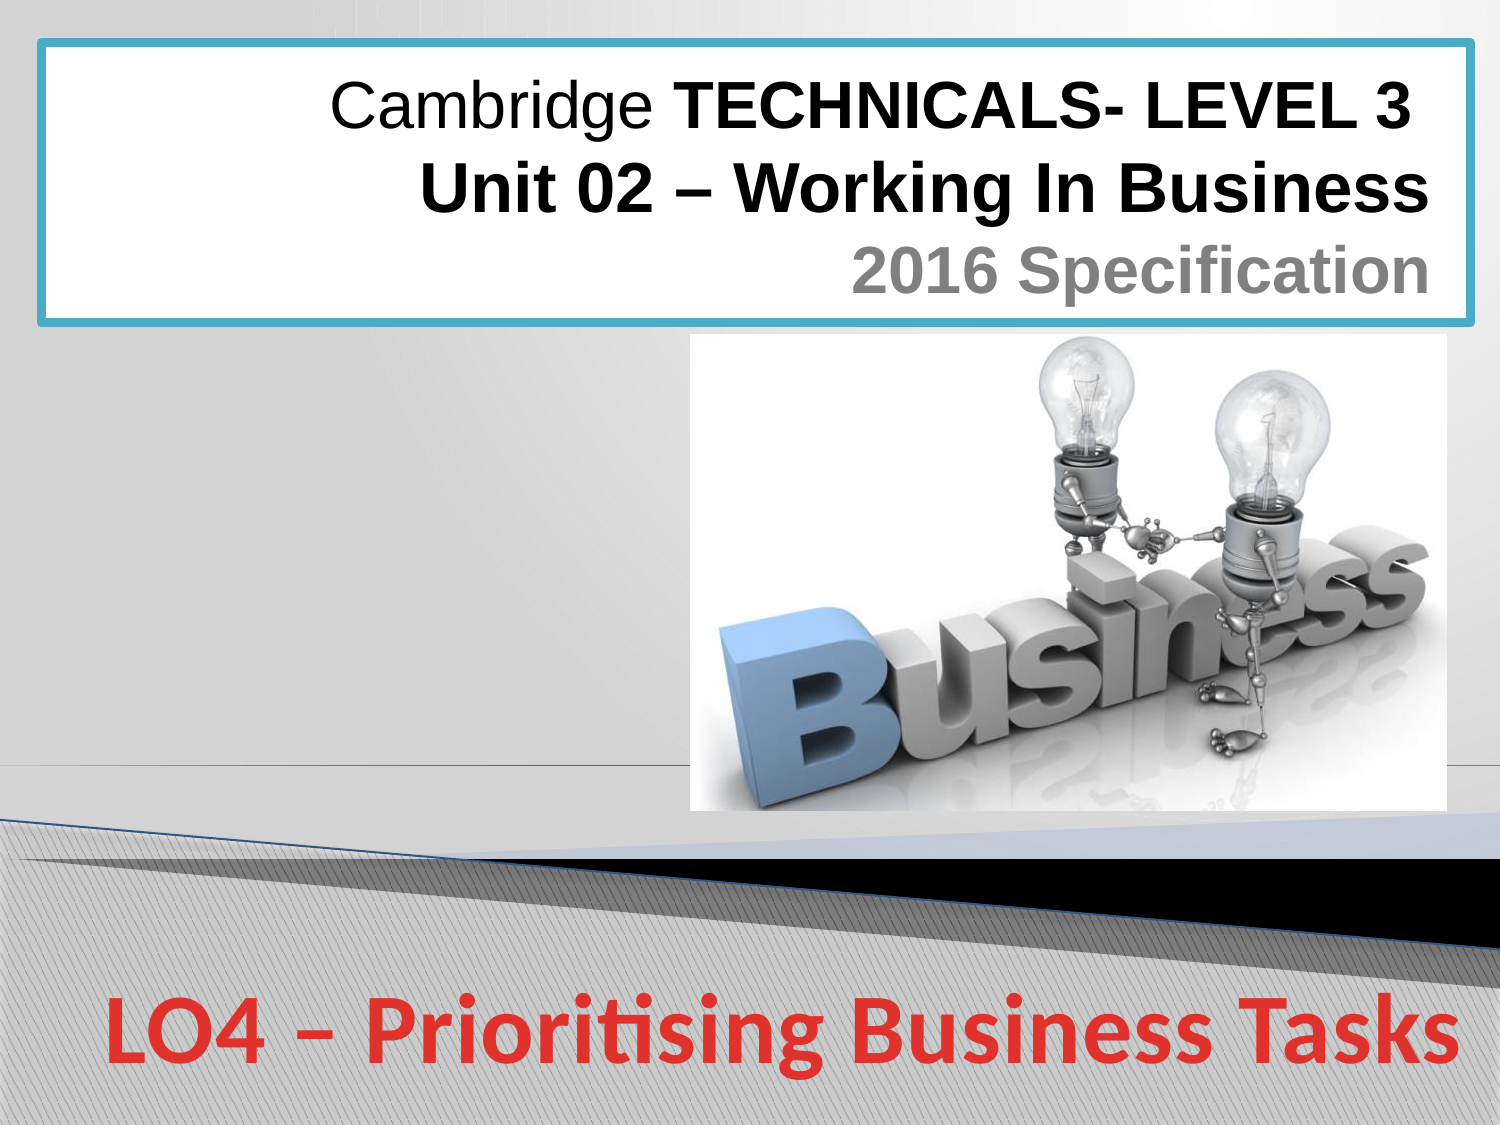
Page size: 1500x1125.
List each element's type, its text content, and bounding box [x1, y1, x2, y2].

text_box [37, 38, 1475, 327]
picture [690, 334, 1448, 811]
text_box Cambridge TECHNICALS- LEVEL 3 Unit 02 – Working In Business 2016 Specification [53, 54, 1447, 315]
picture [5, 859, 1500, 989]
subtitle LO4 – Prioritising Business Tasks [41, 955, 1483, 1083]
